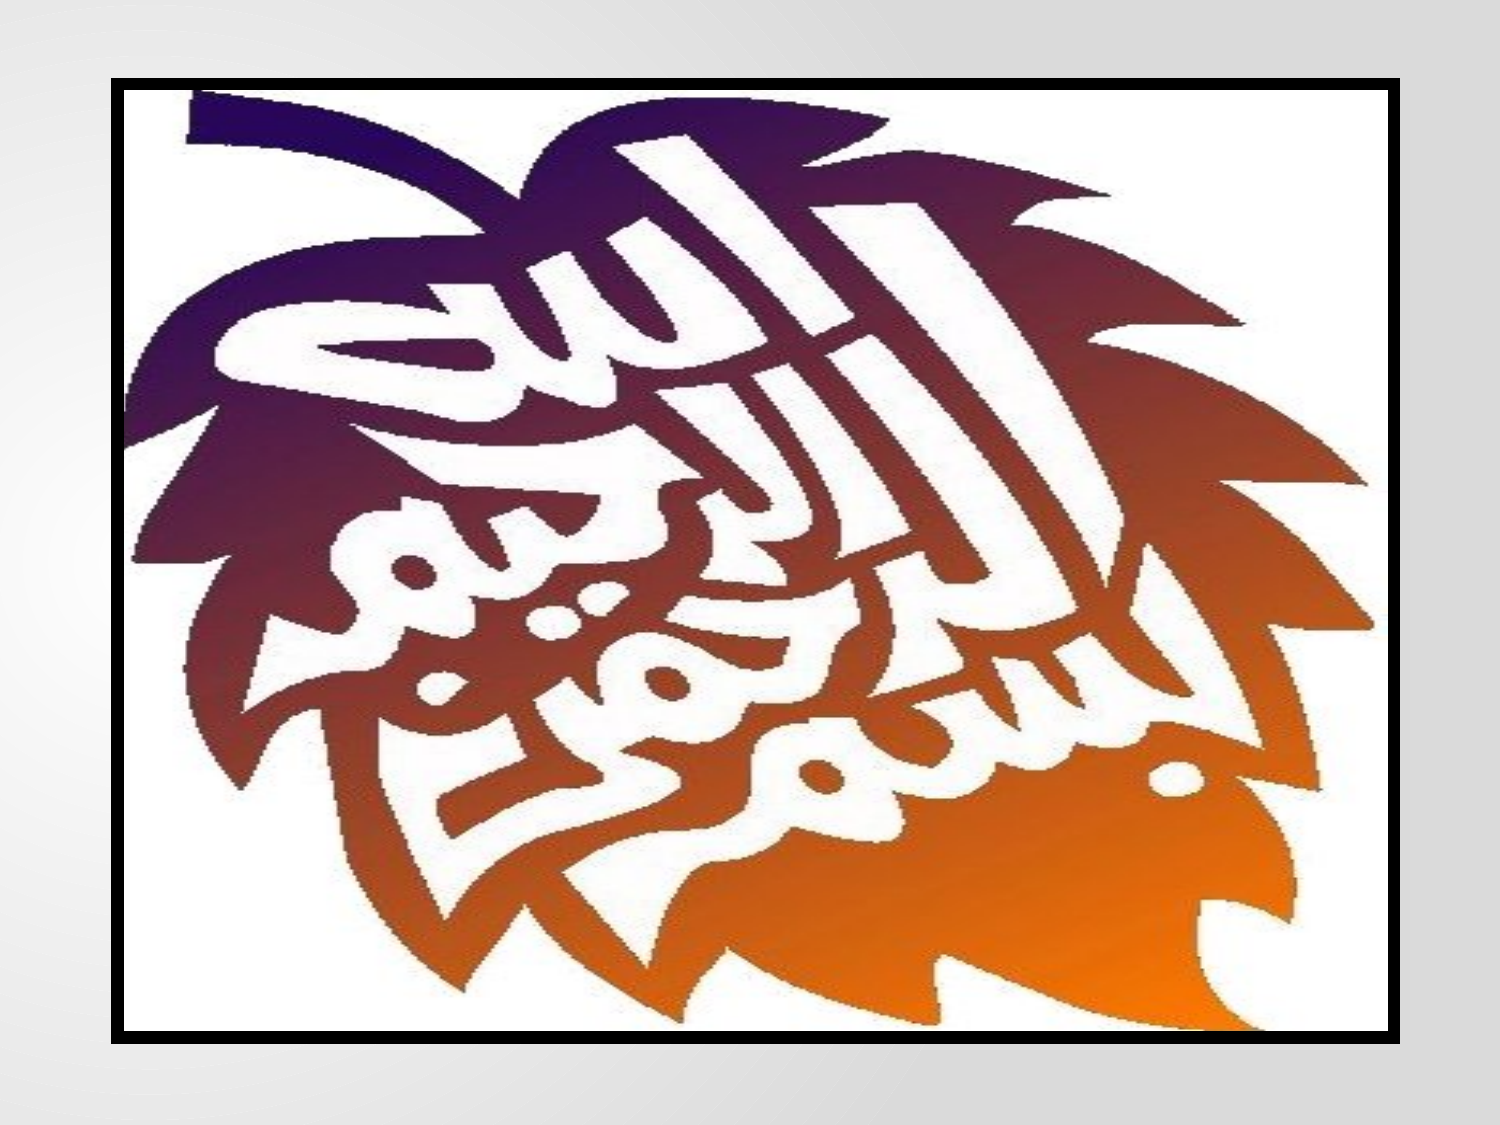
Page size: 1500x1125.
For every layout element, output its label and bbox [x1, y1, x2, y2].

picture [123, 89, 1389, 1032]
